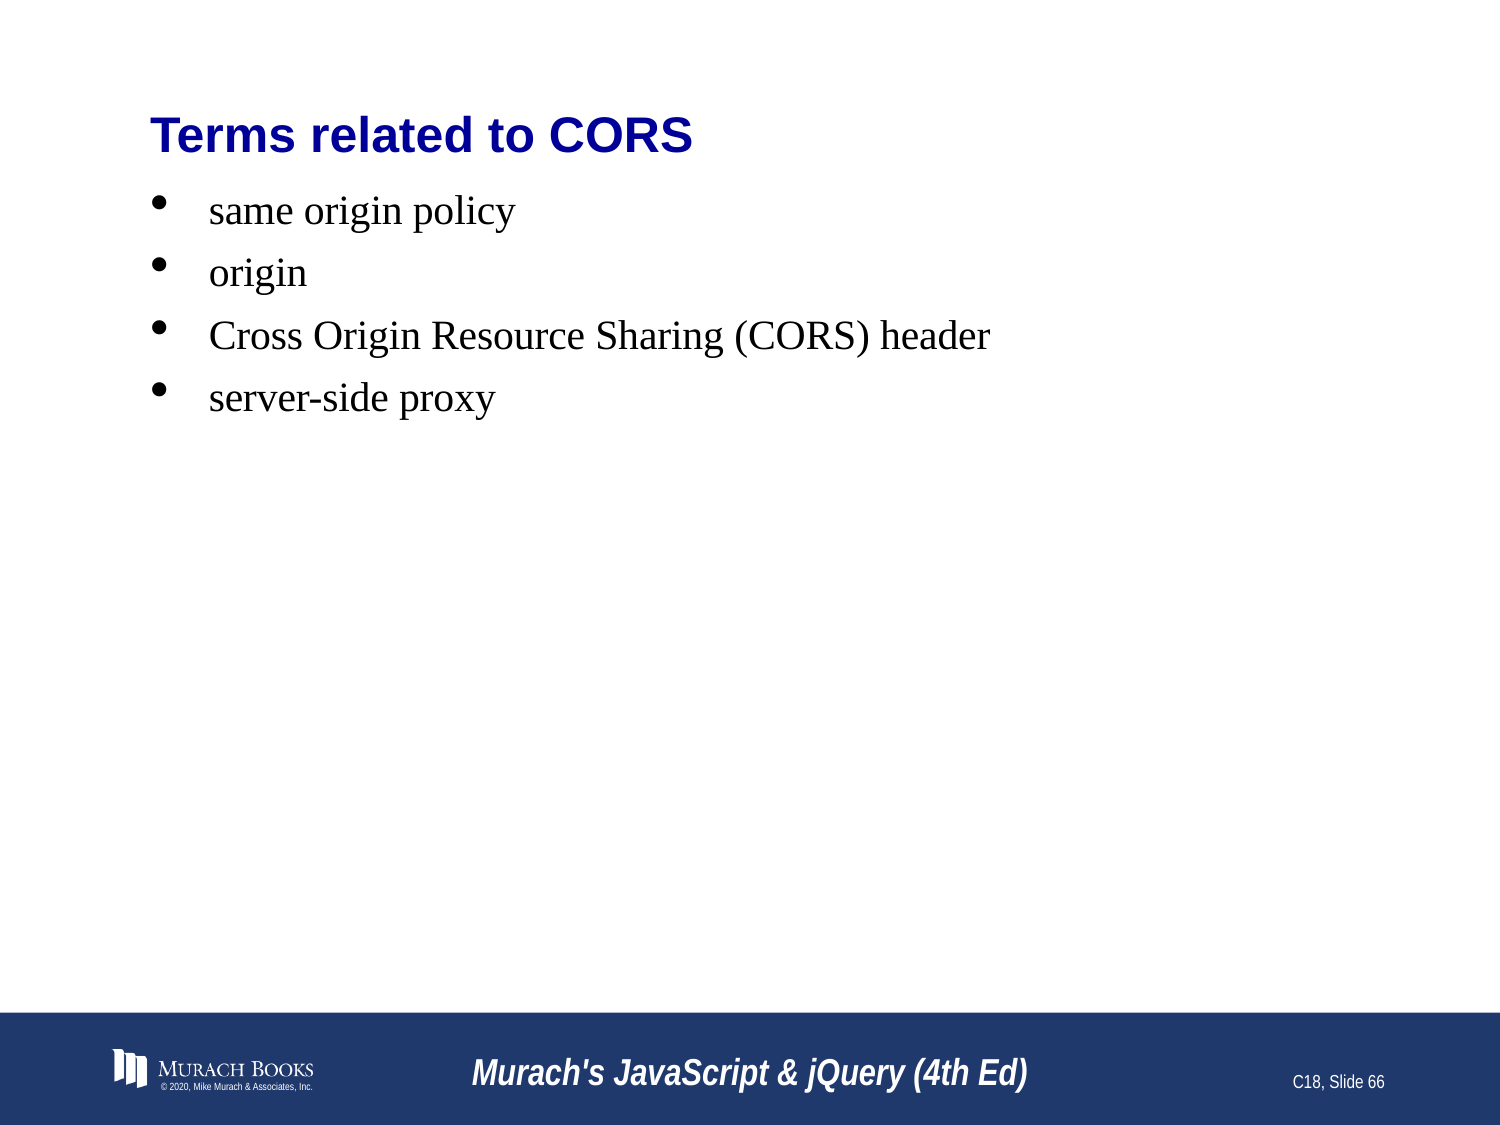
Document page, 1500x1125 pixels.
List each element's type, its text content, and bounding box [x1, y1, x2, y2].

footer © 2020, Mike Murach & Associates, Inc. [12, 1025, 463, 1100]
list same origin policy origin Cross Origin Resource Sharing (CORS) header server-side proxy [137, 174, 1350, 975]
slide_number Murach's JavaScript & jQuery (4th Ed) [463, 1025, 1050, 1100]
title Terms related to CORS [150, 102, 1350, 164]
slide_number C18, Slide 66 [1087, 1025, 1400, 1100]
